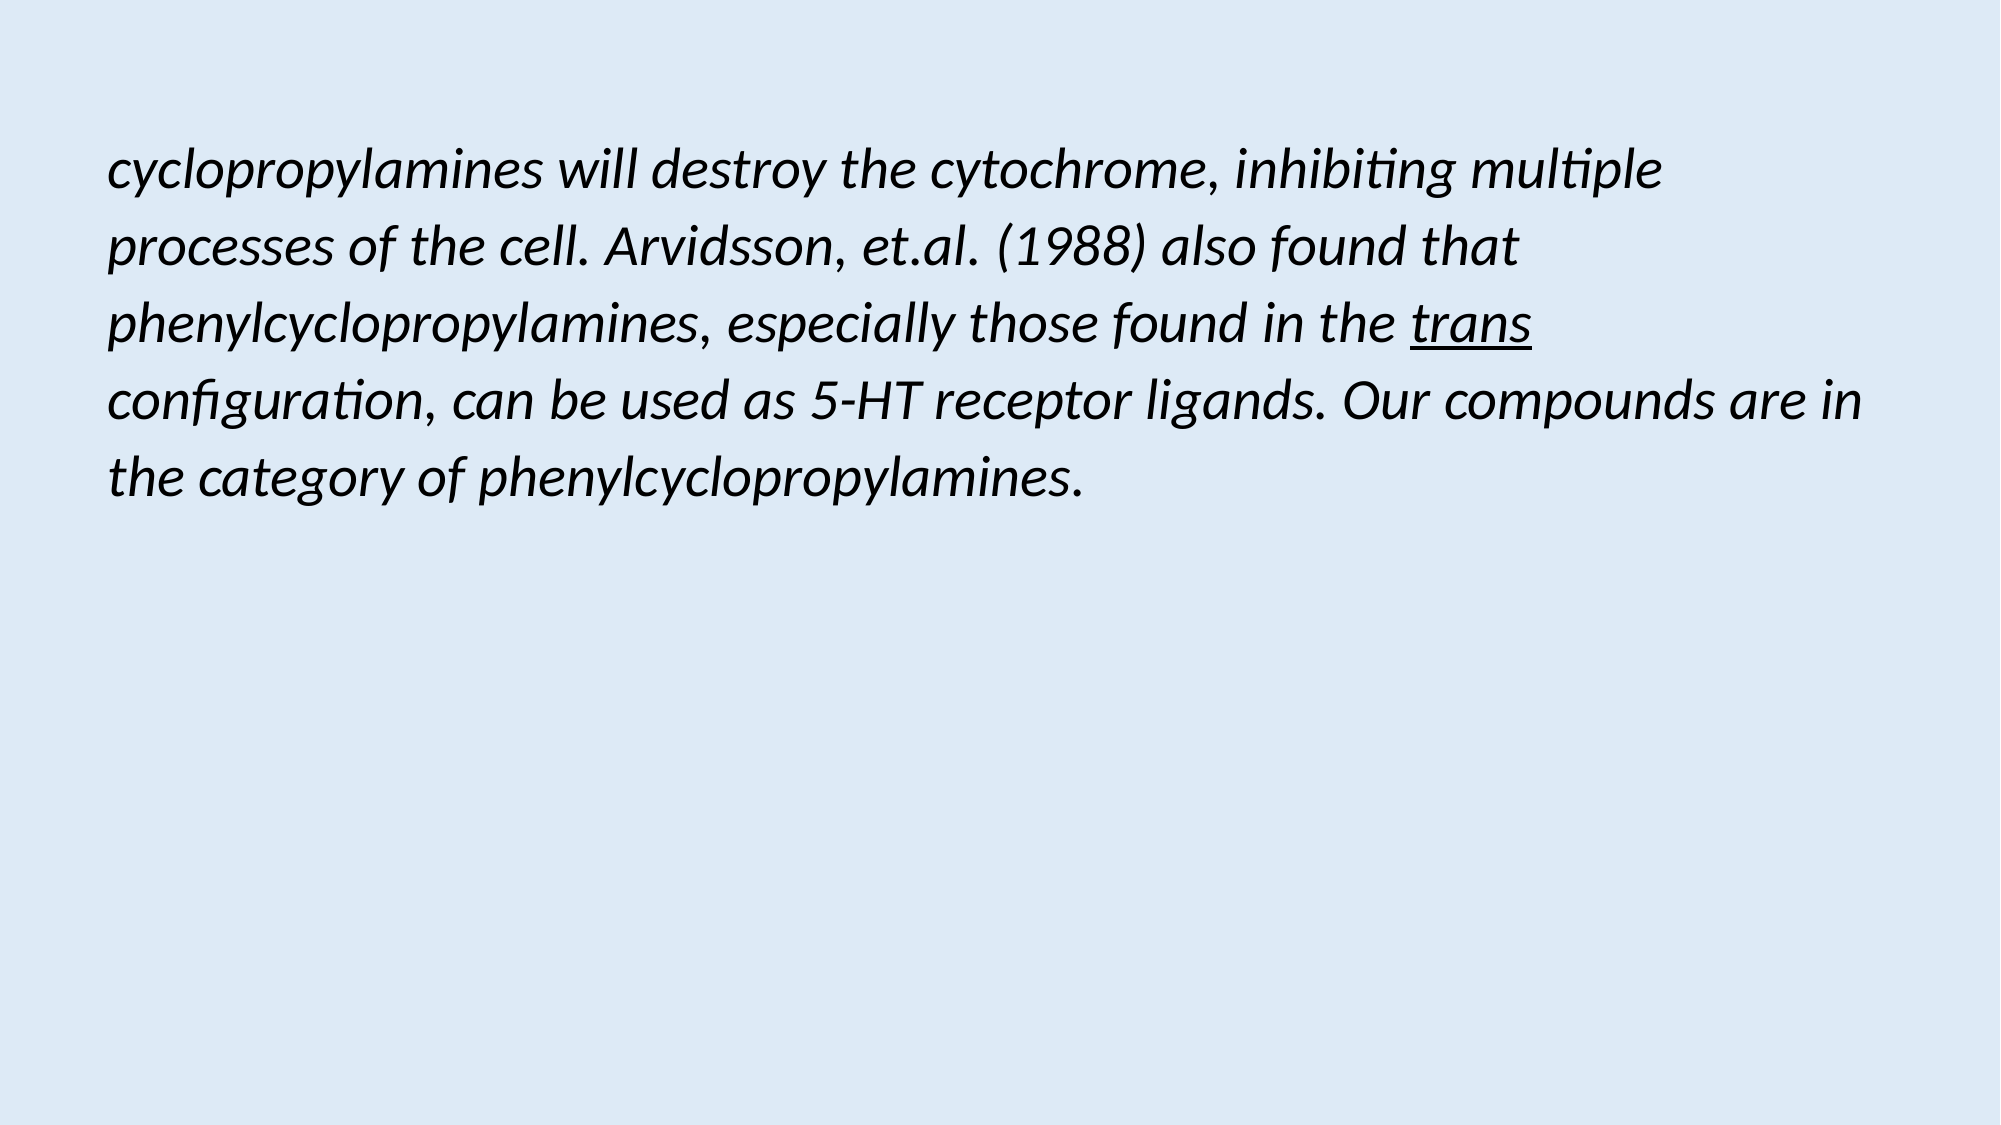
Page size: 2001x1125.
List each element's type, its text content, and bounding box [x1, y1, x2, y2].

list cyclopropylamines will destroy the cytochrome, inhibiting multiple processes of the cell. Arvidsson, et.al. (1988) also found that phenylcyclopropylamines, especially those found in the trans configuration, can be used as 5-HT receptor ligands. Our compounds are in the category of phenylcyclopropylamines. [92, 115, 1881, 1079]
